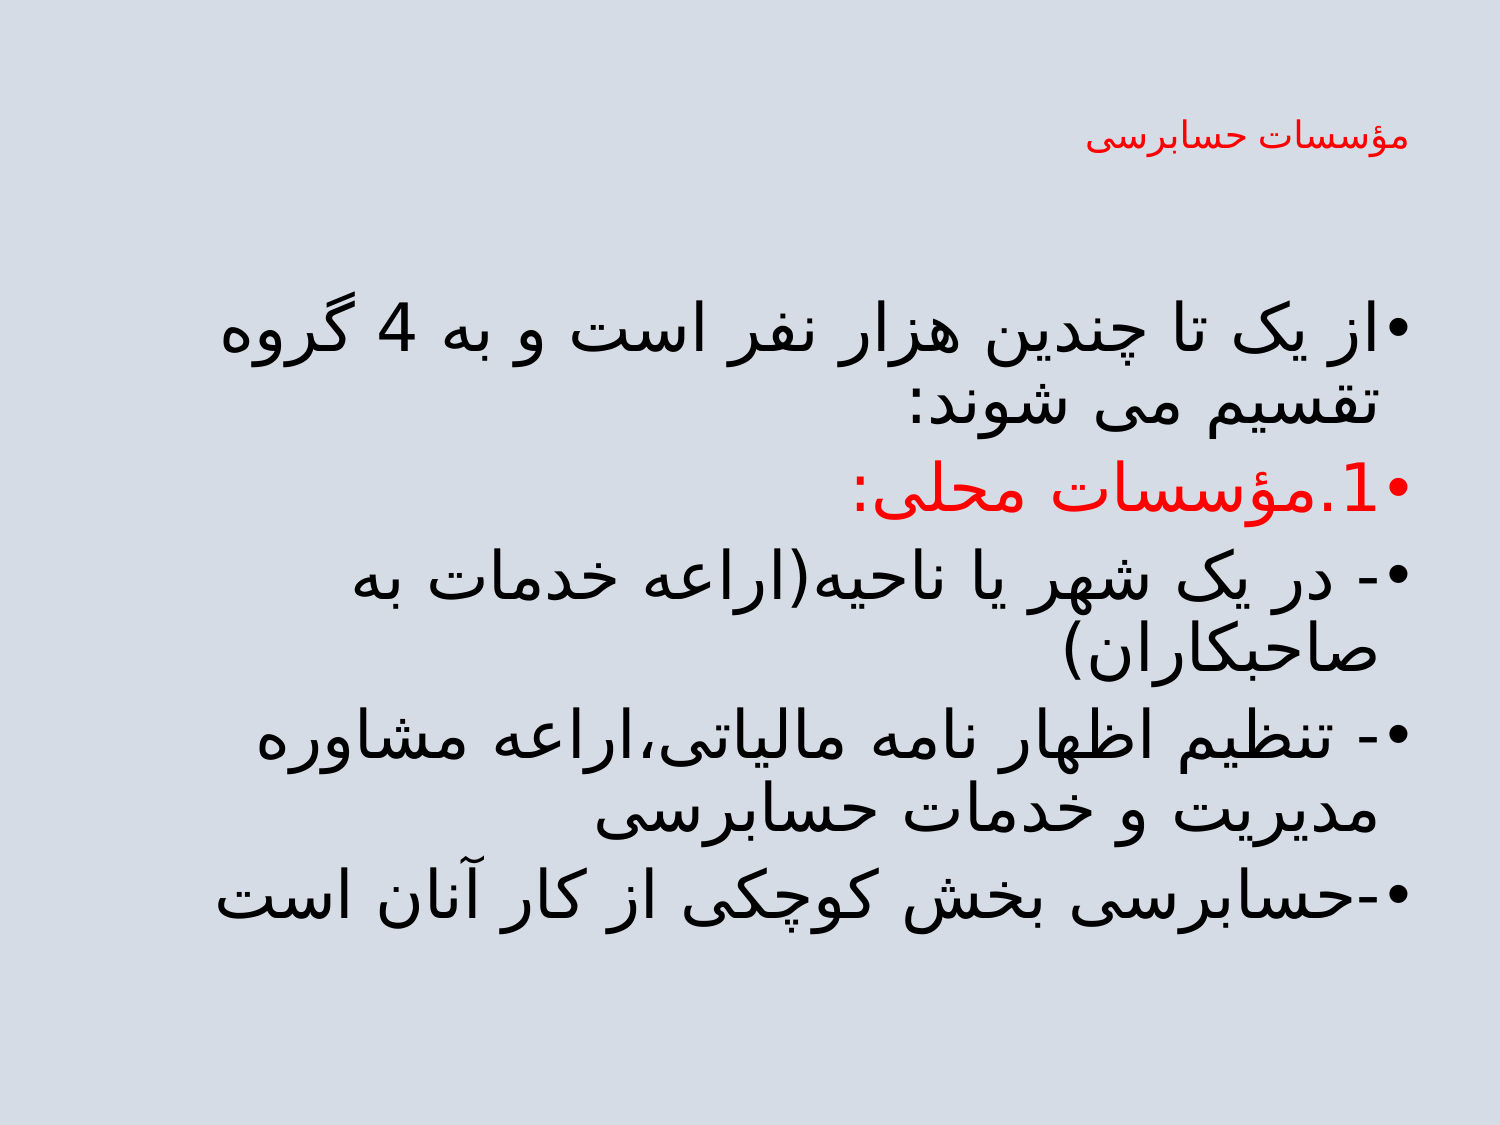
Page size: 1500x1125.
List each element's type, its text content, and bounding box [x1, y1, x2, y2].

title مؤسسات حسابرسی [69, 66, 1425, 211]
list از یک تا چندین هزار نفر است و به 4 گروه تقسیم می شوند: 1.مؤسسات محلی: - در یک شهر یا ناحیه(اراعه خدمات به صاحبکاران) - تنظیم اظهار نامه مالیاتی،اراعه مشاوره مدیریت و خدمات حسابرسی -حسابرسی بخش کوچکی از کار آنان است [75, 286, 1425, 1082]
